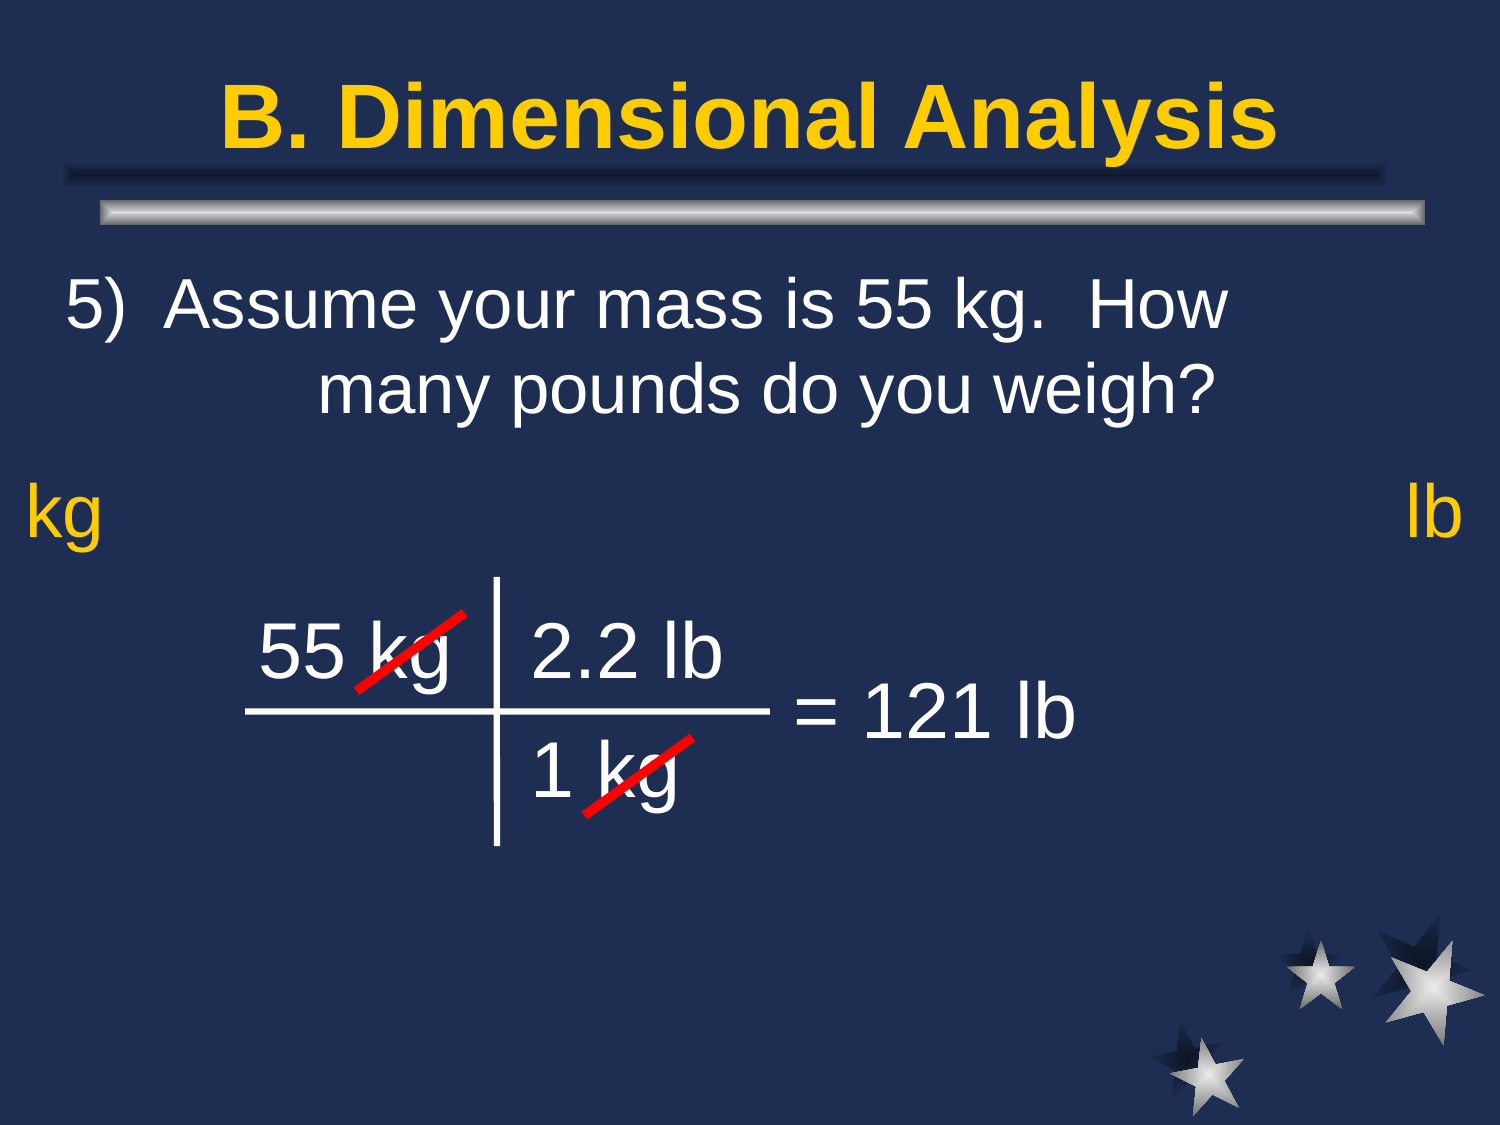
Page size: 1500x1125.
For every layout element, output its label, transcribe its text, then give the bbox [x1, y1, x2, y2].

list 5) Assume your mass is 55 kg. How many pounds do you weigh? [49, 249, 1451, 453]
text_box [356, 612, 693, 816]
text_box = 121 lb [778, 651, 1144, 771]
text_box 55 kg [243, 592, 489, 722]
text_box 2.2 lb 1 kg [516, 592, 786, 858]
title B. Dimensional Analysis [112, 37, 1388, 176]
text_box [10, 454, 1480, 561]
